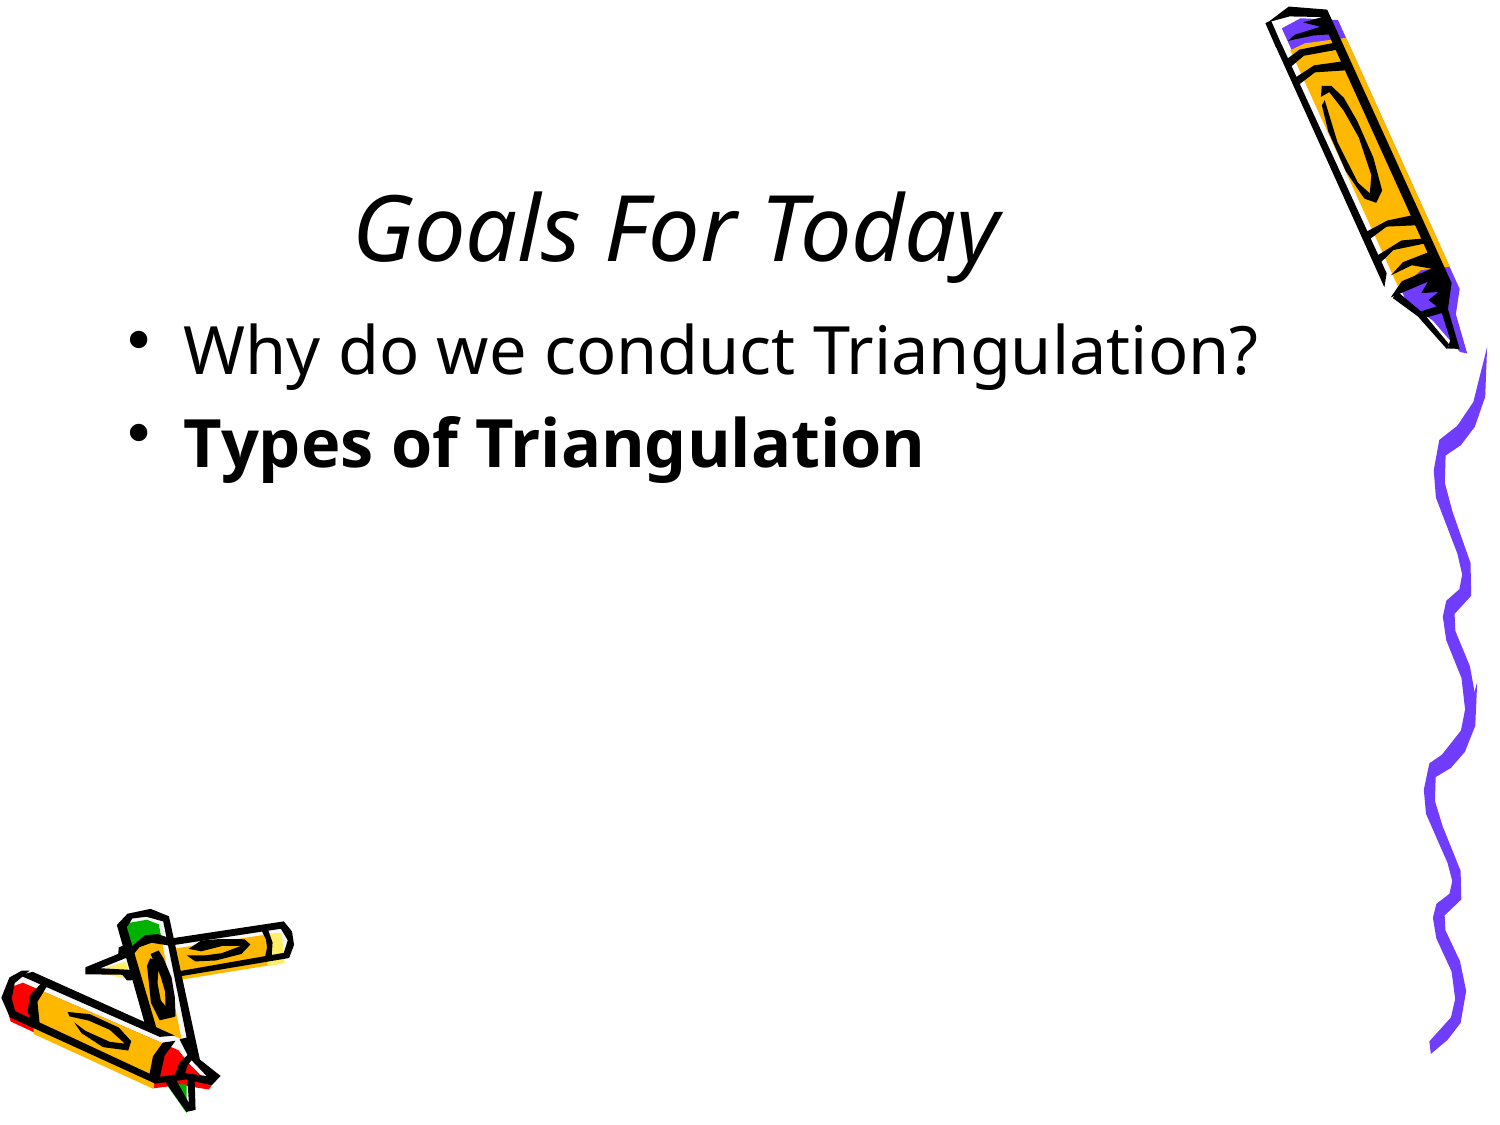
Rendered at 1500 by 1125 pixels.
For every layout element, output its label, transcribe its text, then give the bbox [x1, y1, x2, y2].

title Goals For Today [112, 24, 1240, 288]
list Why do we conduct Triangulation? Types of Triangulation [112, 299, 1376, 901]
